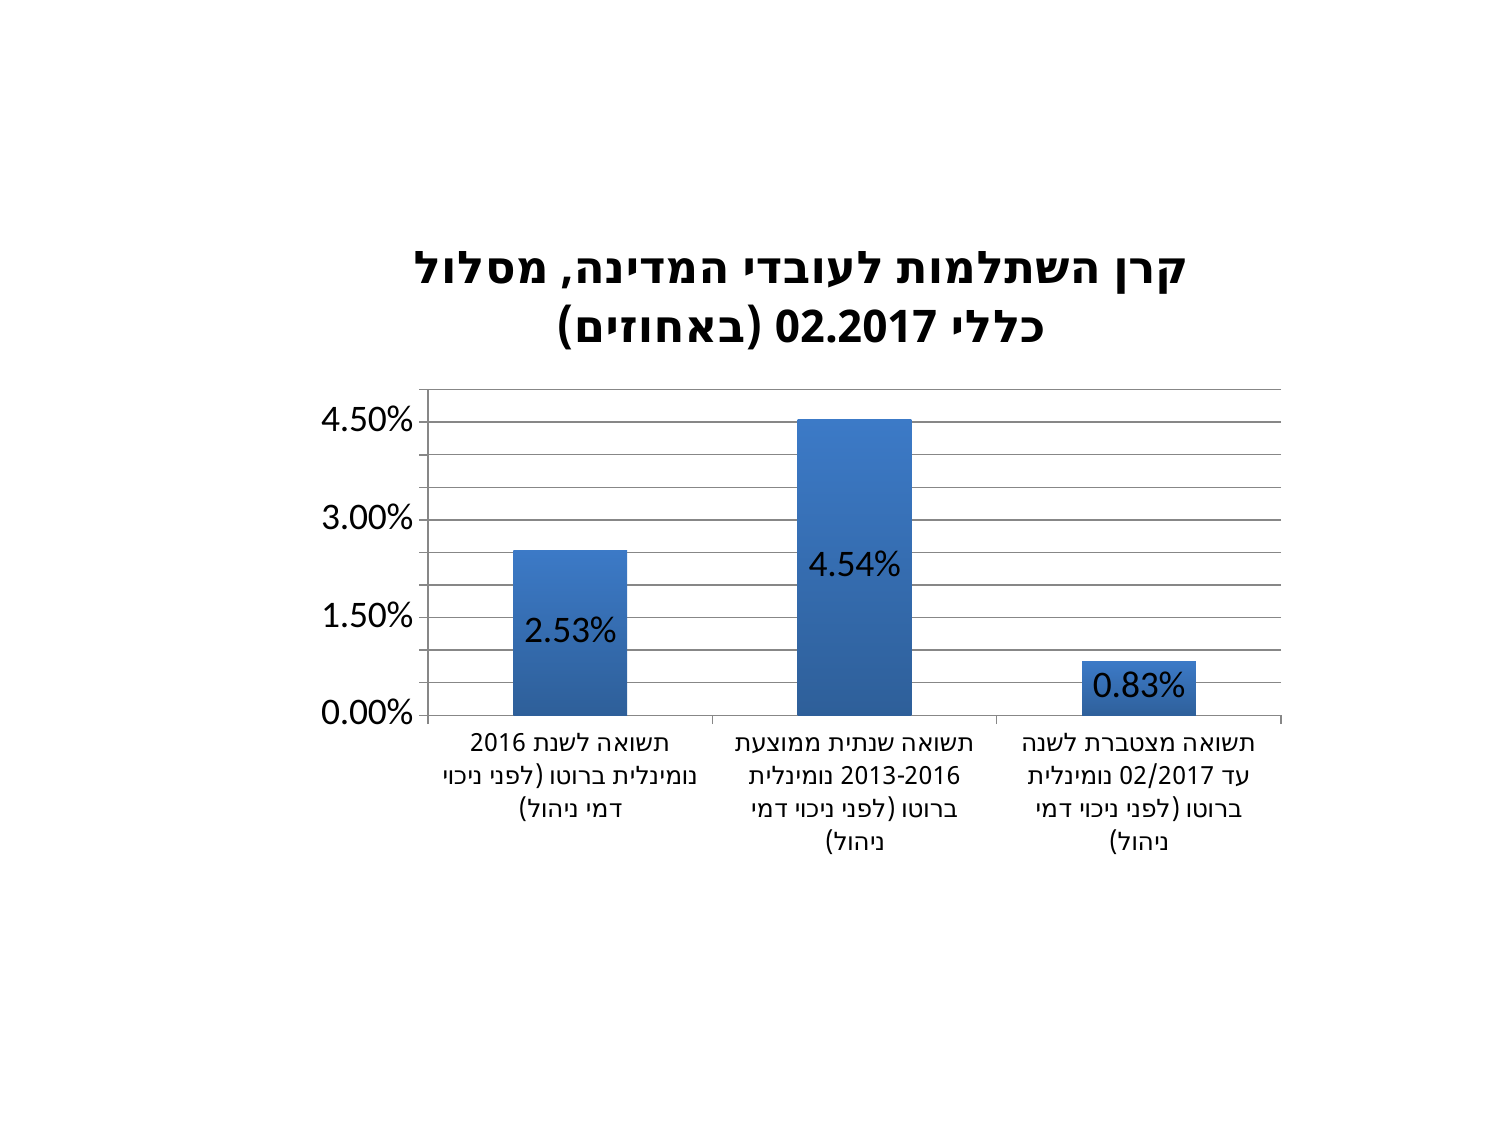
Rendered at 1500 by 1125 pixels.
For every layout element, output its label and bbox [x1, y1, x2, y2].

chart [300, 207, 1302, 875]
